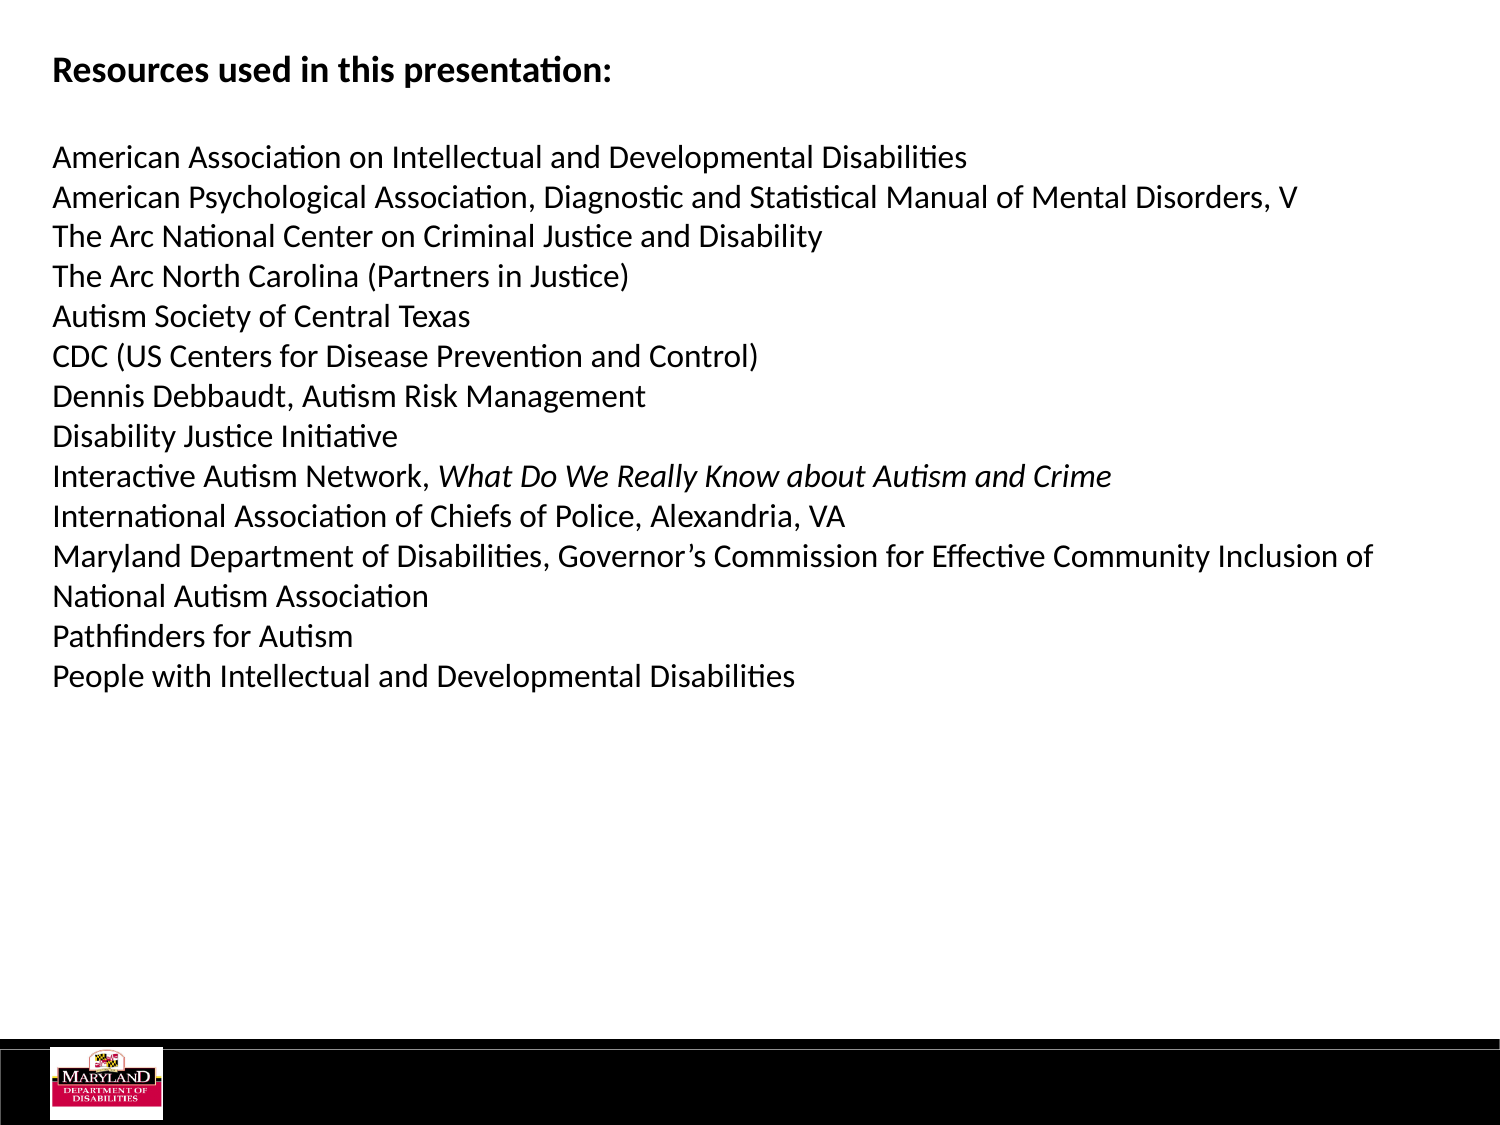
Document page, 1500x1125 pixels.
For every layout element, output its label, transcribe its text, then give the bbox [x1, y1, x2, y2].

picture [50, 1047, 163, 1120]
text_box Resources used in this presentation: American Association on Intellectual and Developmental Disabilities American Psychological Association, Diagnostic and Statistical Manual of Mental Disorders, V The Arc National Center on Criminal Justice and Disability The Arc North Carolina (Partners in Justice) Autism Society of Central Texas CDC (US Centers for Disease Prevention and Control) Dennis Debbaudt, Autism Risk Management Disability Justice Initiative Interactive Autism Network, What Do We Really Know about Autism and Crime International Association of Chiefs of Police, Alexandria, VA Maryland Department of Disabilities, Governor’s Commission for Effective Community Inclusion of National Autism Association Pathfinders for Autism People with Intellectual and Developmental Disabilities [37, 37, 1475, 702]
